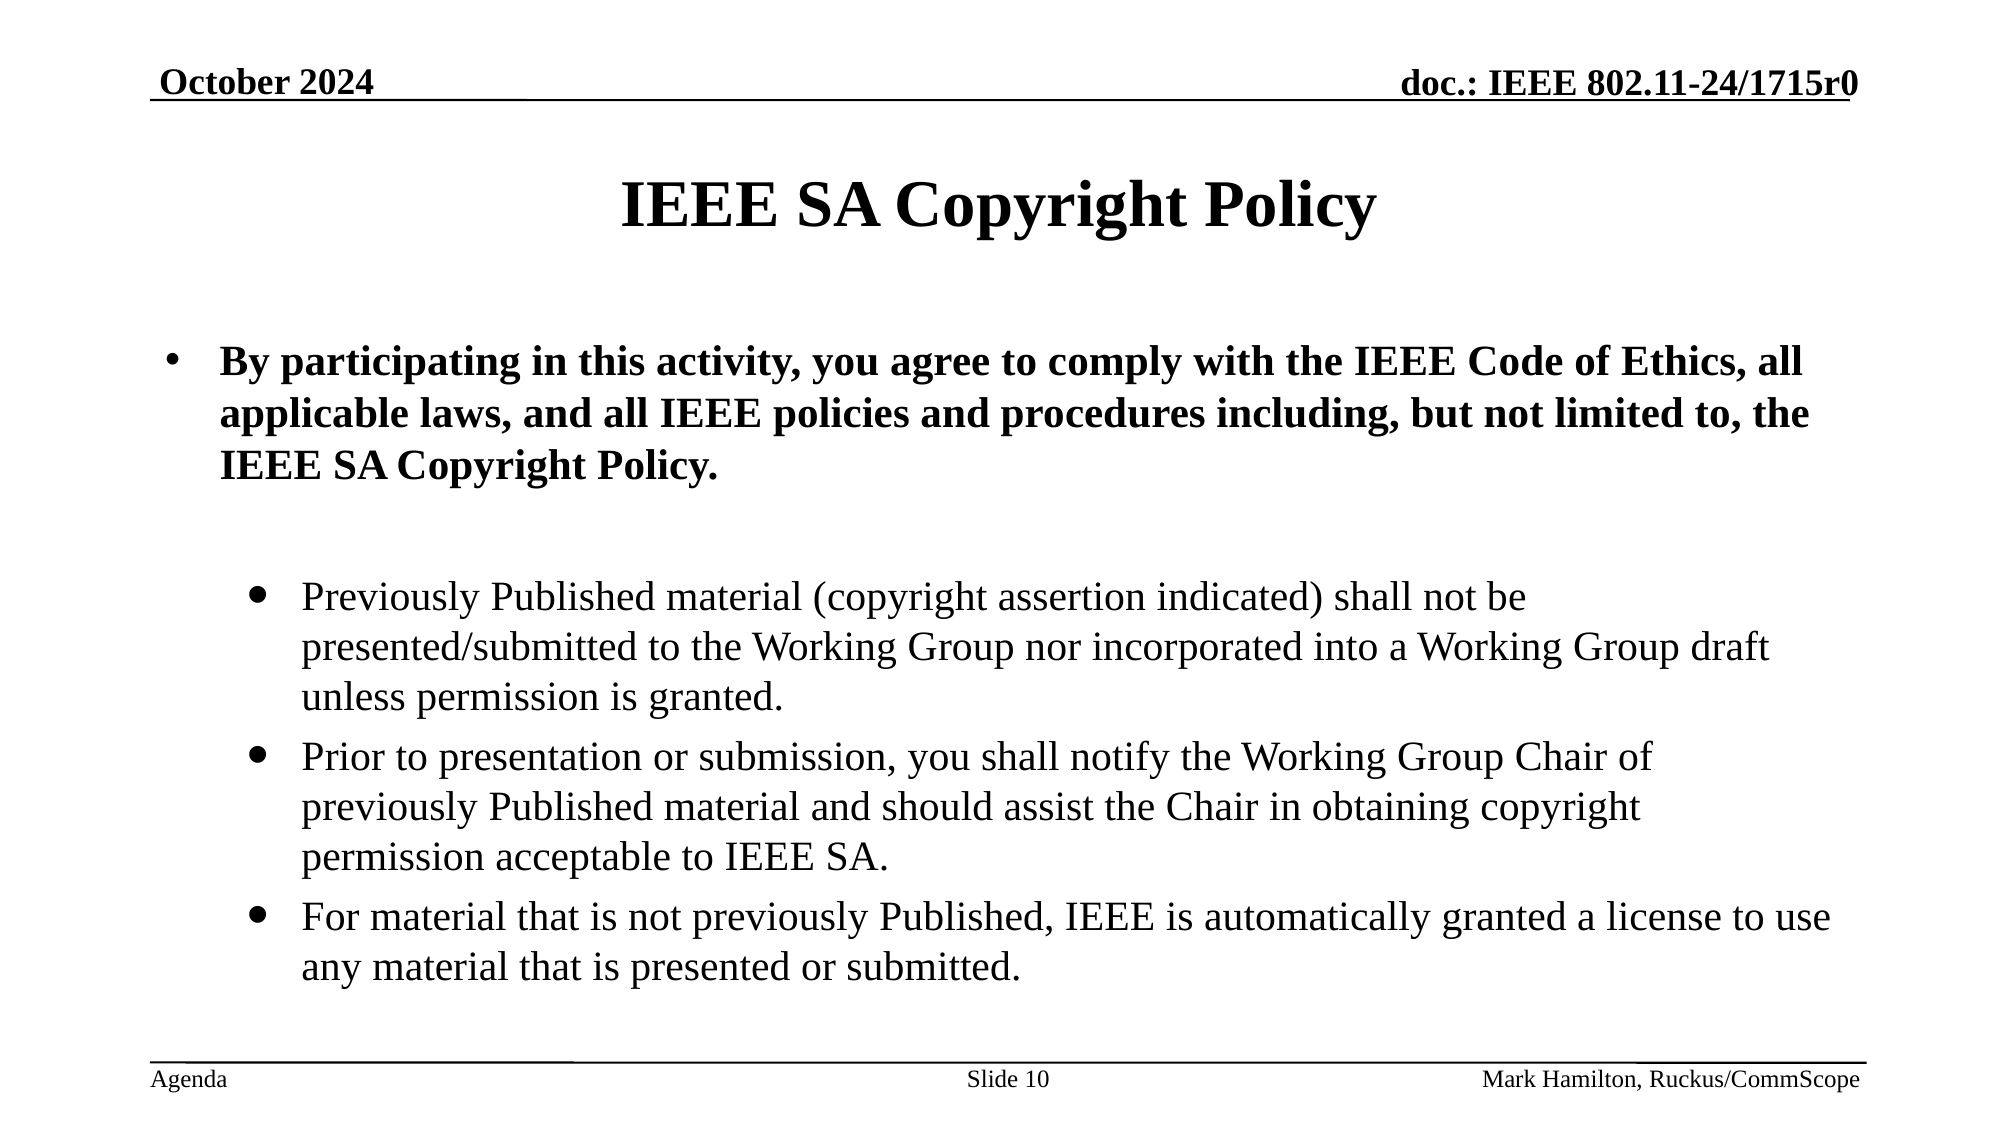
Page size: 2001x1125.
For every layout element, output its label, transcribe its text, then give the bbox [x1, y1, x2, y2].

slide_number Slide 10 [950, 1061, 1067, 1123]
list By participating in this activity, you agree to comply with the IEEE Code of Ethics, all applicable laws, and all IEEE policies and procedures including, but not limited to, the IEEE SA Copyright Policy. Previously Published material (copyright assertion indicated) shall not be presented/submitted to the Working Group nor incorporated into a Working Group draft unless permission is granted. Prior to presentation or submission, you shall notify the Working Group Chair of previously Published material and should assist the Chair in obtaining copyright permission acceptable to IEEE SA. For material that is not previously Published, IEEE is automatically granted a license to use any material that is presented or submitted. [149, 324, 1850, 1000]
title IEEE SA Copyright Policy [149, 112, 1850, 288]
